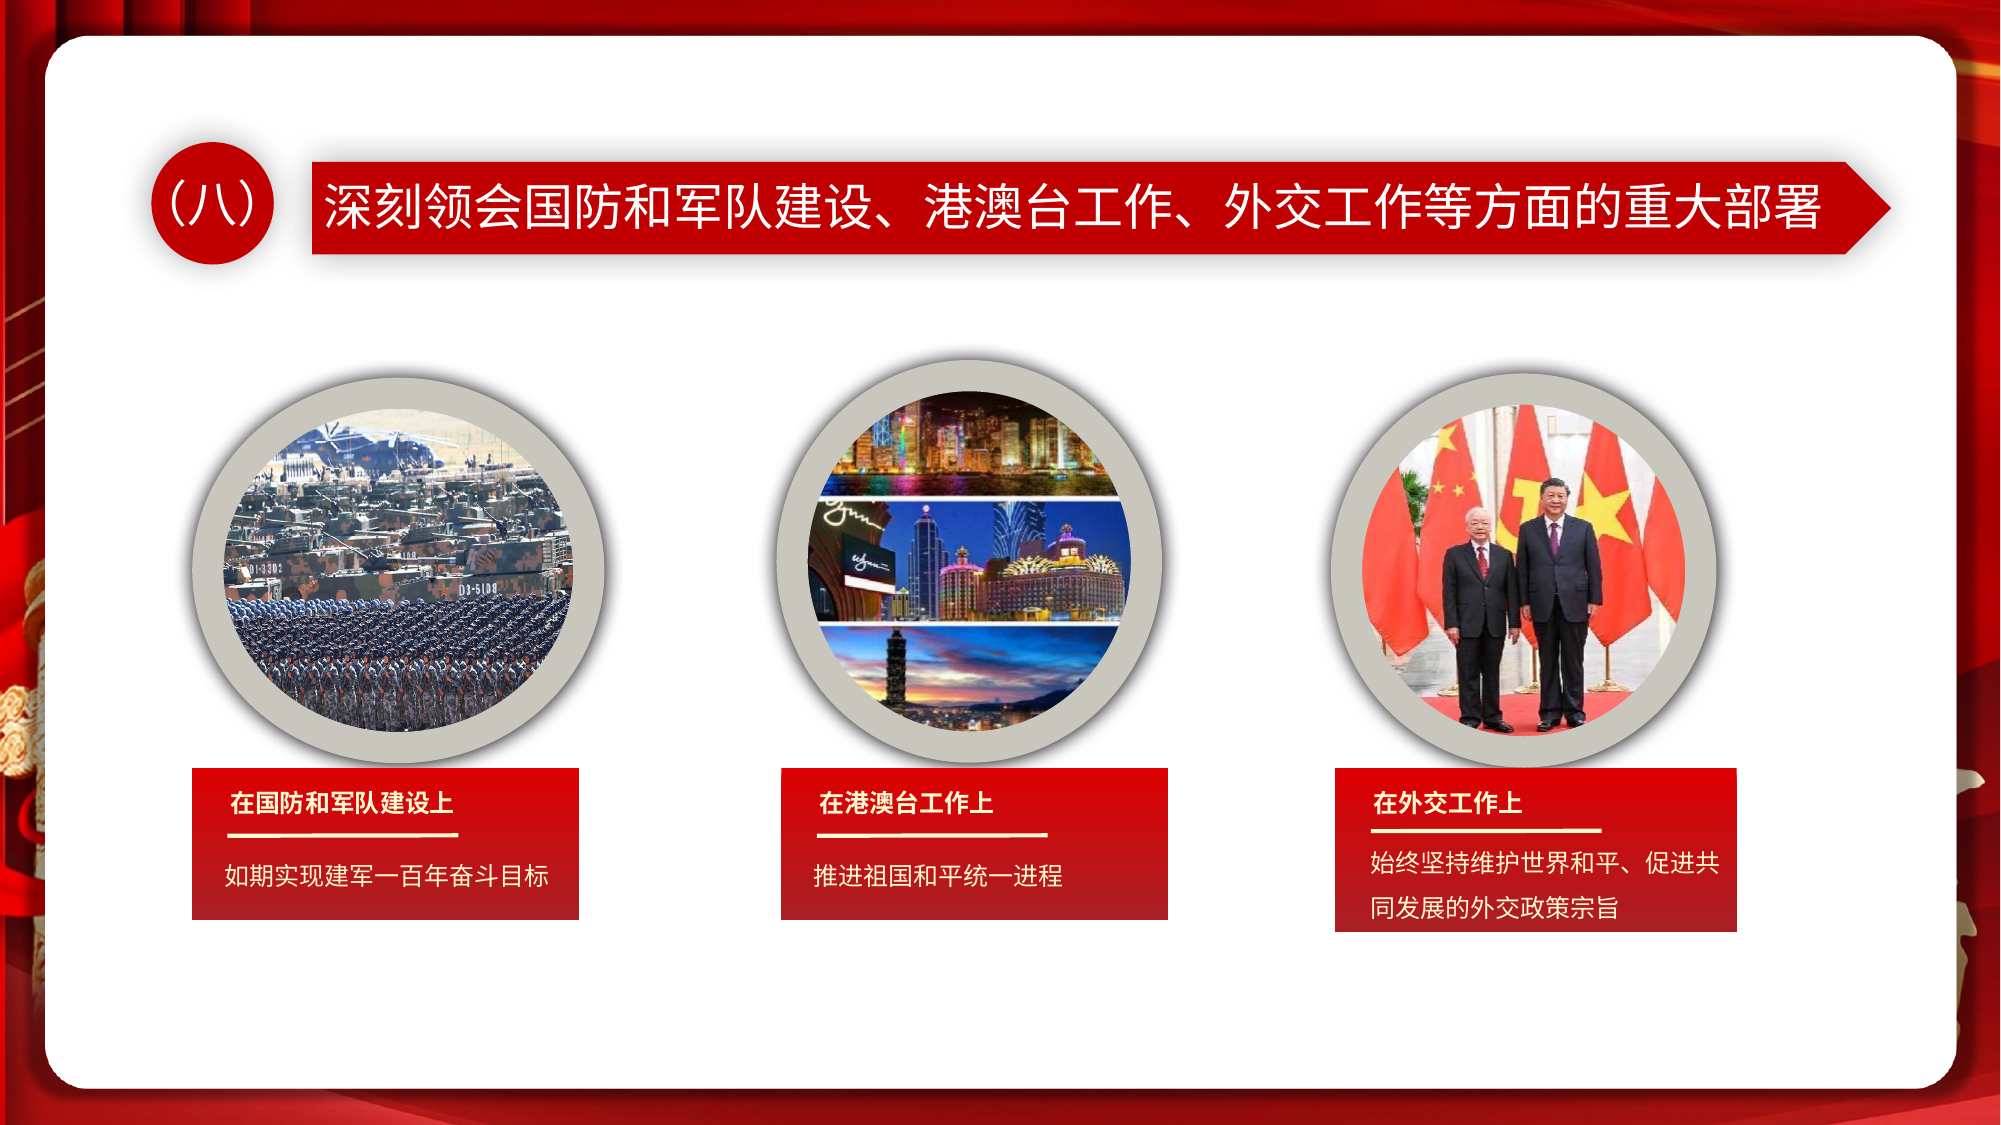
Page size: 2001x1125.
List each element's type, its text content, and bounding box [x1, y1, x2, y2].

picture [0, 0, 2001, 1125]
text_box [781, 768, 1195, 920]
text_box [191, 768, 605, 920]
text_box 中国特色 [511, 389, 623, 454]
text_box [1335, 768, 1749, 932]
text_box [121, 142, 1892, 265]
